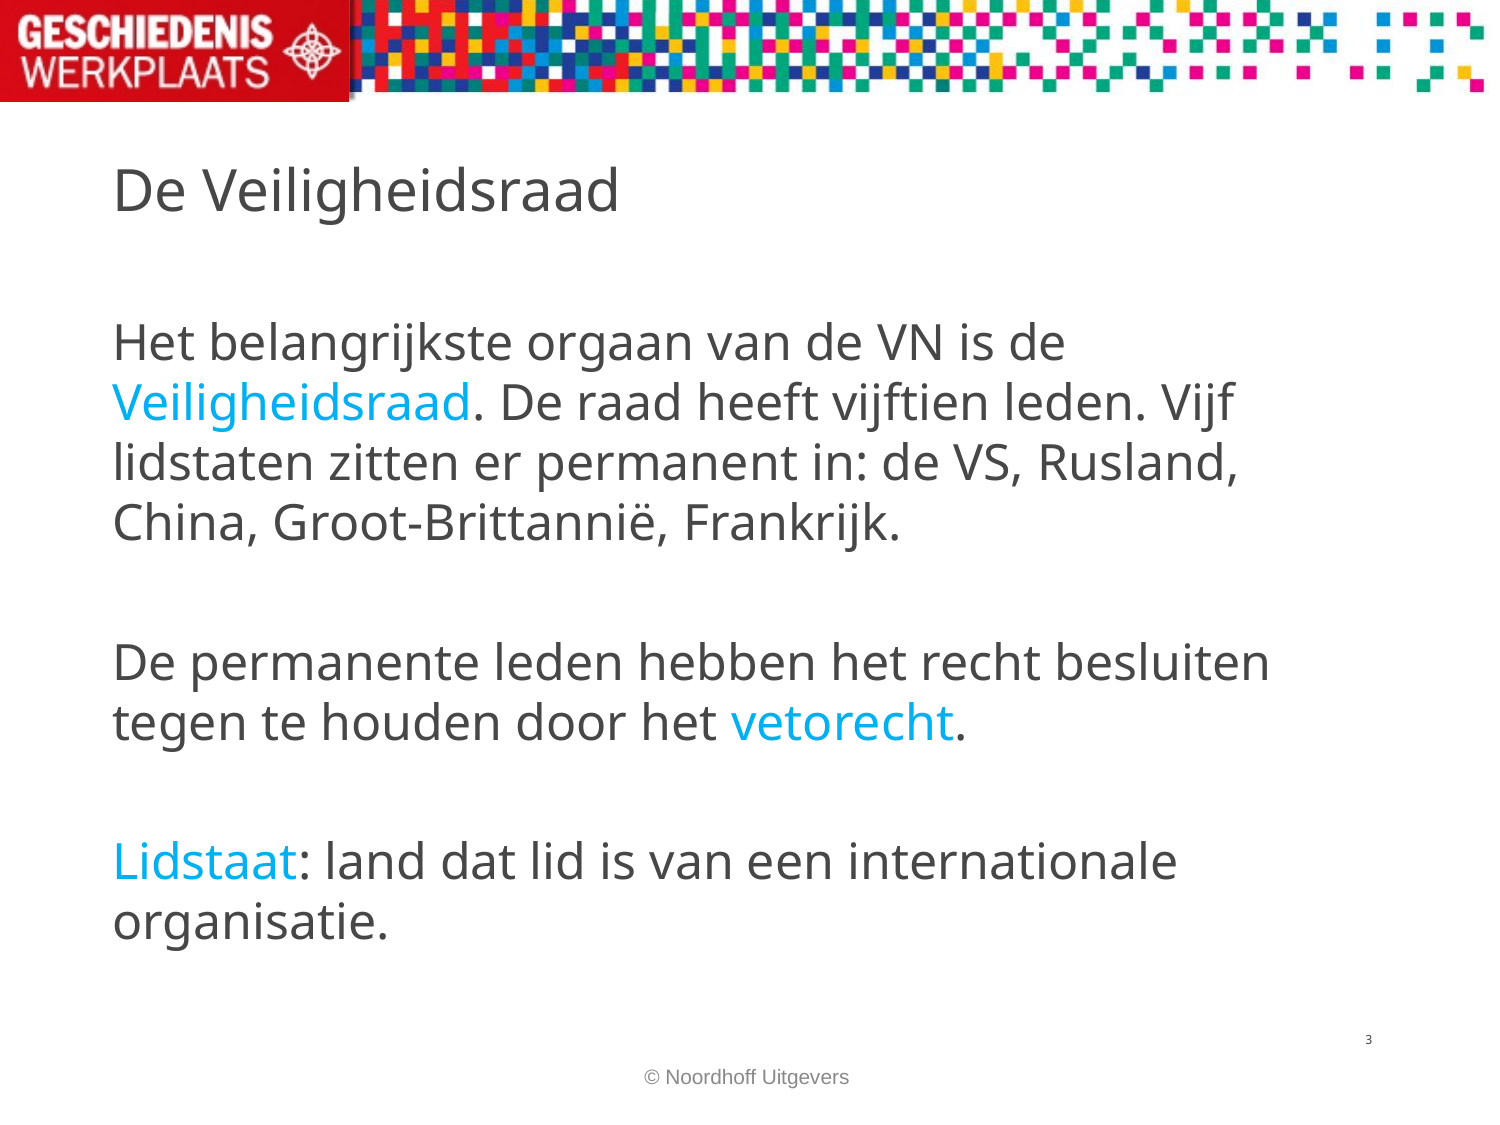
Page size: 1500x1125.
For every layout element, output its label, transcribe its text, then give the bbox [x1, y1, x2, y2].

picture [0, 0, 1500, 1125]
slide_number 3 [1325, 1025, 1388, 1063]
title De Veiligheidsraad [112, 145, 1401, 256]
text_box © Noordhoff Uitgevers [512, 1045, 988, 1106]
list Het belangrijkste orgaan van de VN is de Veiligheidsraad. De raad heeft vijftien leden. Vijf lidstaten zitten er permanent in: de VS, Rusland, China, Groot-Brittannië, Frankrijk. De permanente leden hebben het recht besluiten tegen te houden door het vetorecht. Lidstaat: land dat lid is van een internationale organisatie. [112, 302, 1409, 988]
